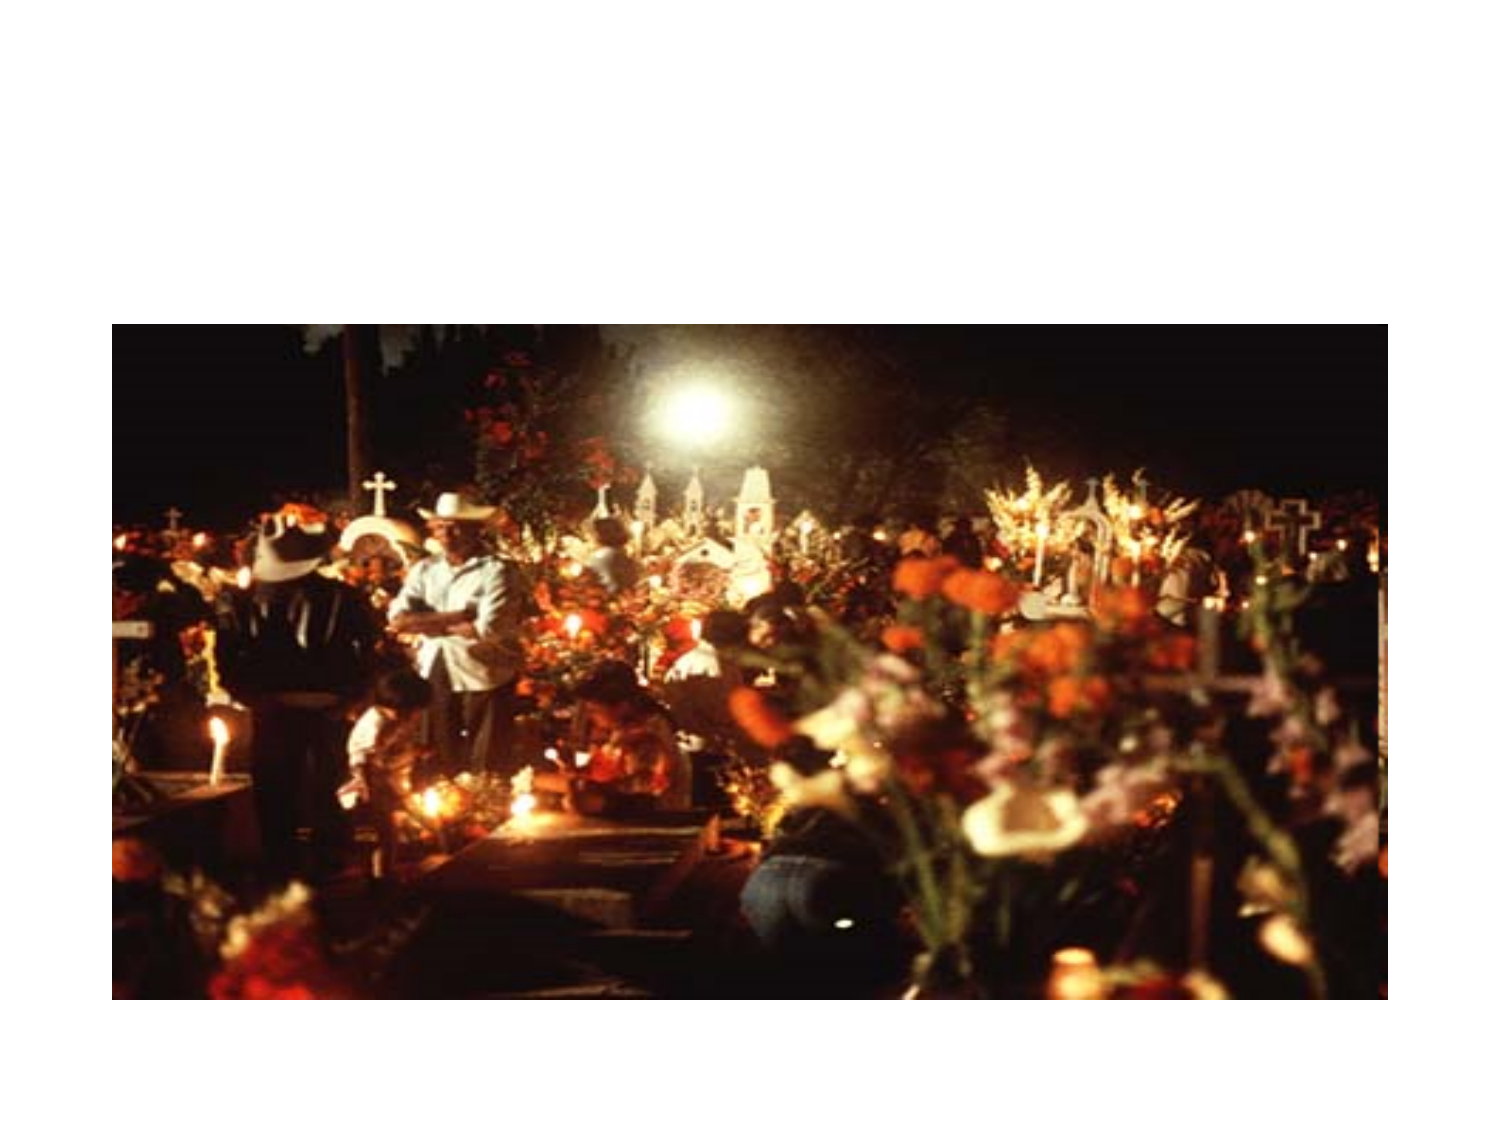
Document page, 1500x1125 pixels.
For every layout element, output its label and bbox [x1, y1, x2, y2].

list [112, 99, 1388, 1001]
